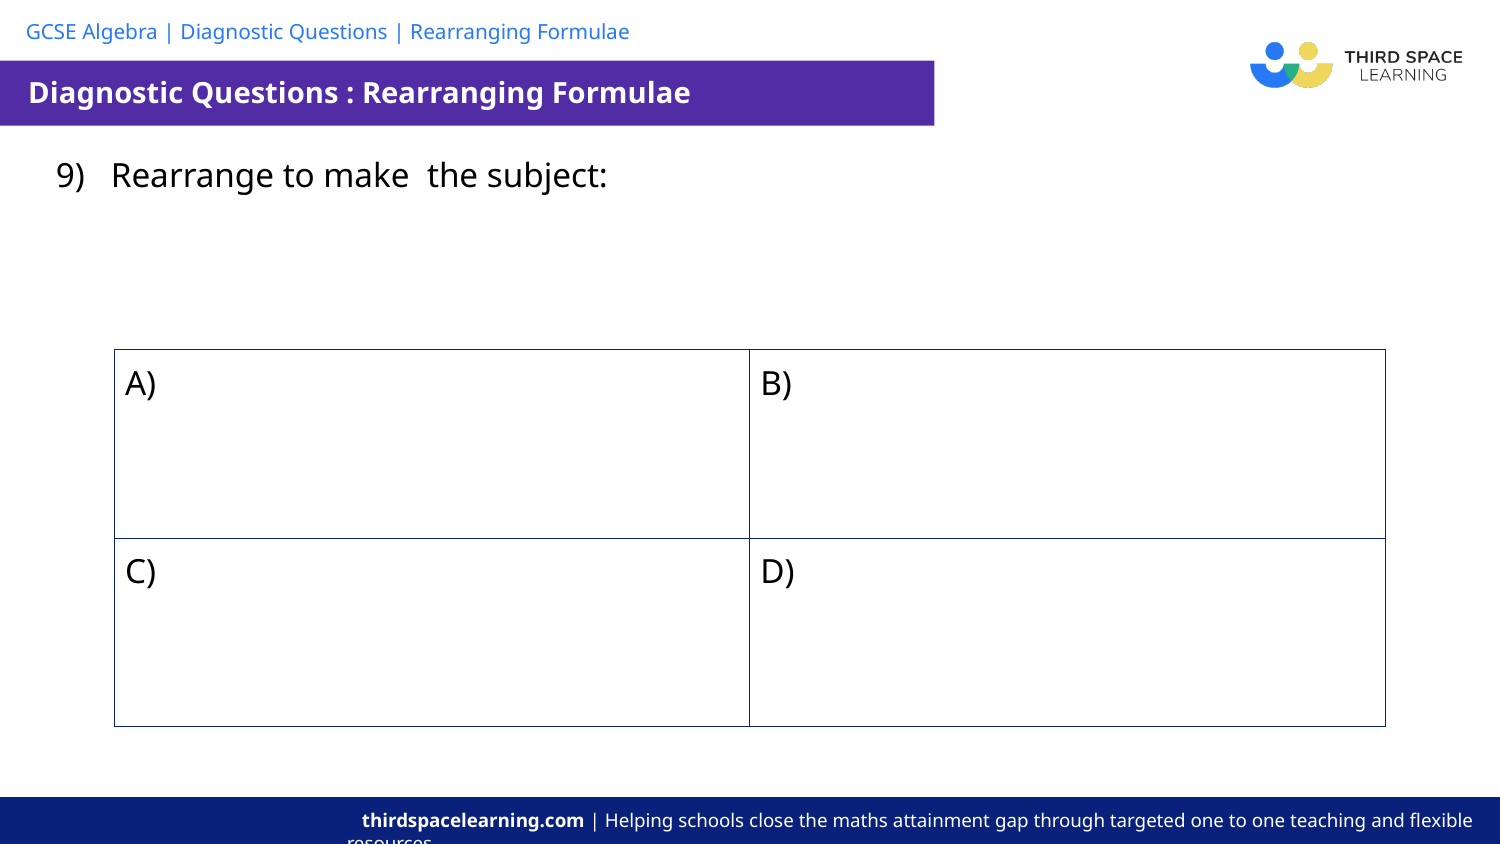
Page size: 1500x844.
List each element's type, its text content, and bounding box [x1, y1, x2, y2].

text_box Diagnostic Questions : Rearranging Formulae [13, 59, 792, 125]
picture [1250, 33, 1465, 99]
